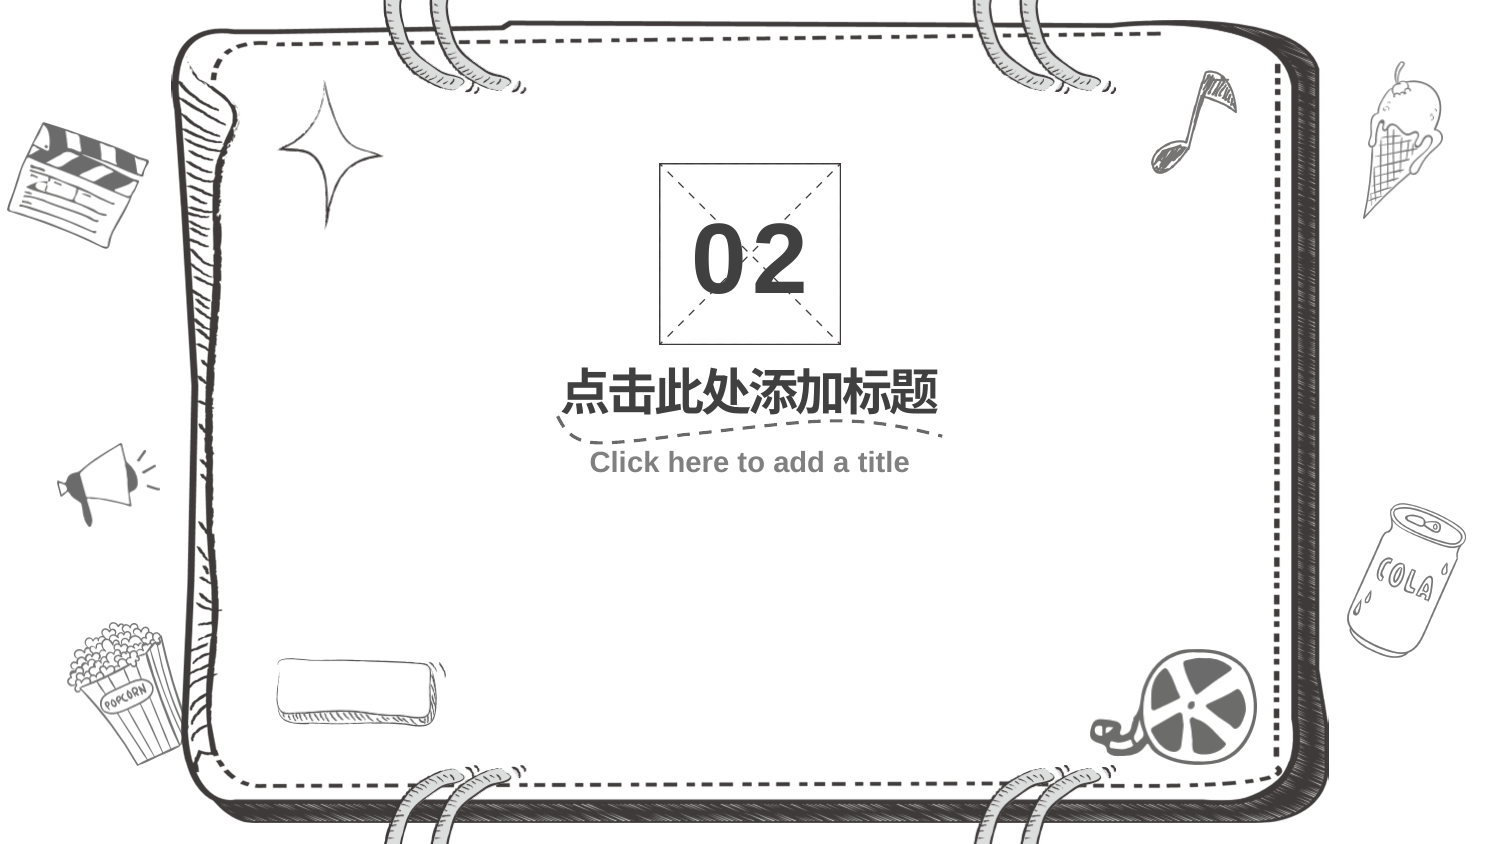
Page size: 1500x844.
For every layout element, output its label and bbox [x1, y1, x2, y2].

picture [1347, 503, 1466, 659]
picture [7, 122, 149, 249]
picture [66, 0, 1329, 844]
picture [57, 443, 160, 527]
picture [1363, 61, 1443, 220]
text_box [650, 163, 850, 346]
